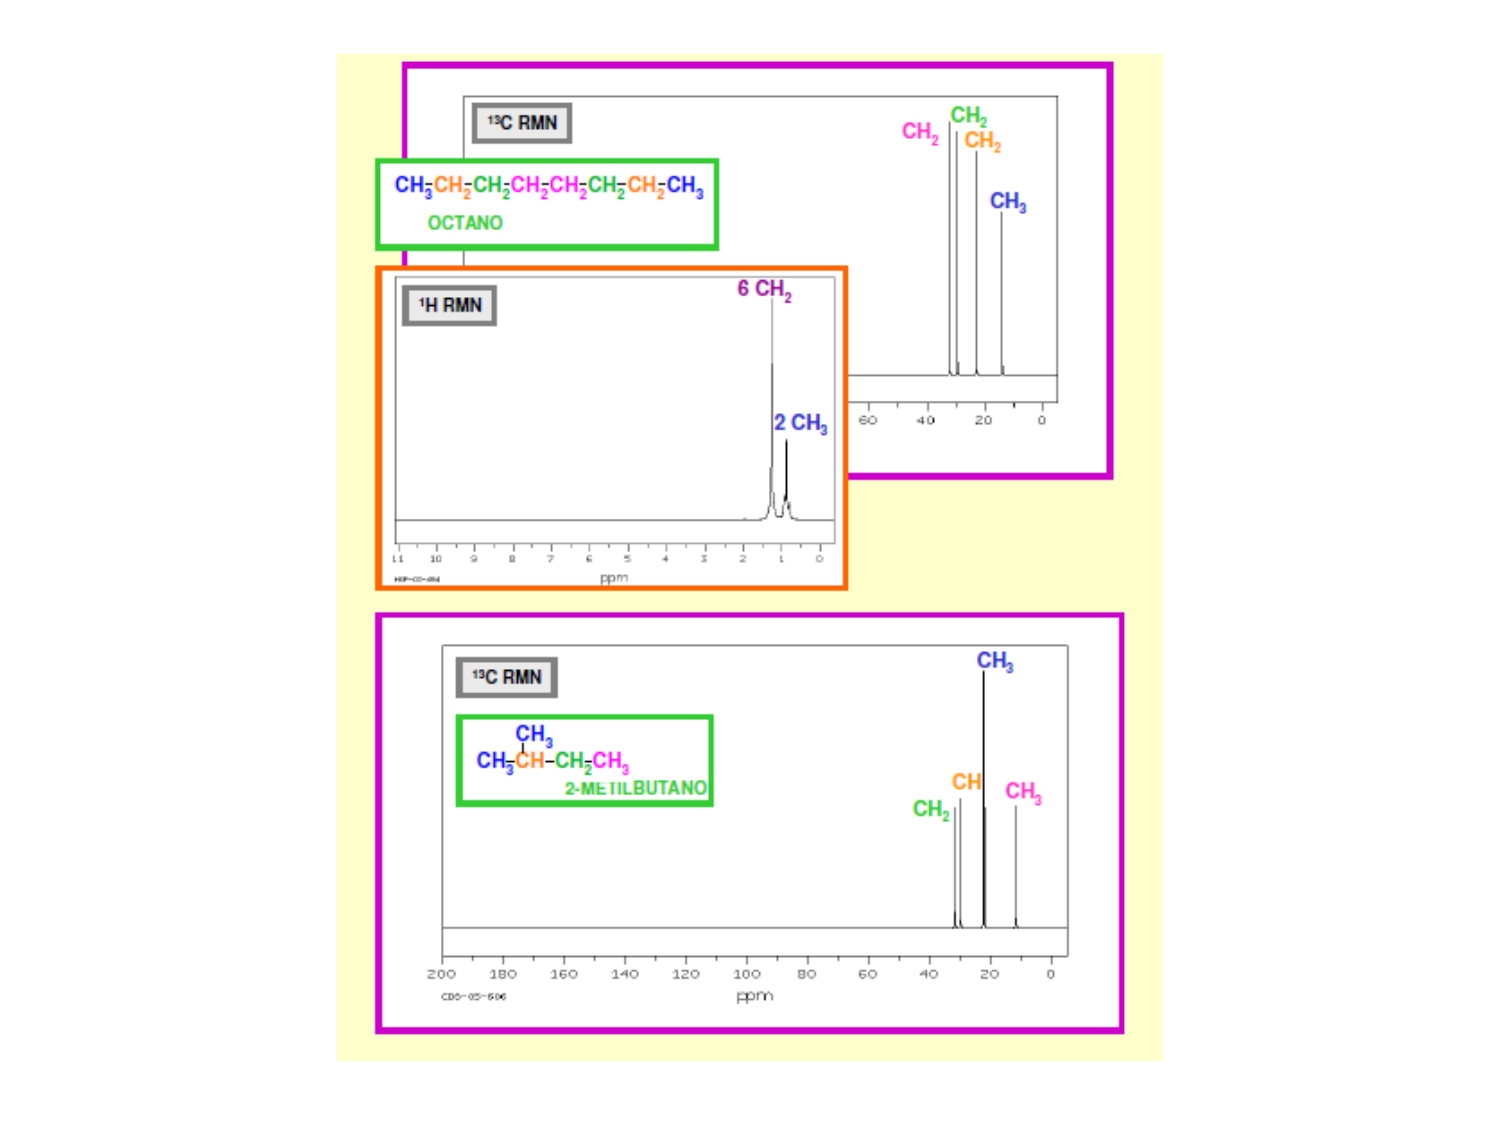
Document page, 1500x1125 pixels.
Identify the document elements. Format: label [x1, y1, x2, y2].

picture [336, 53, 1164, 1073]
